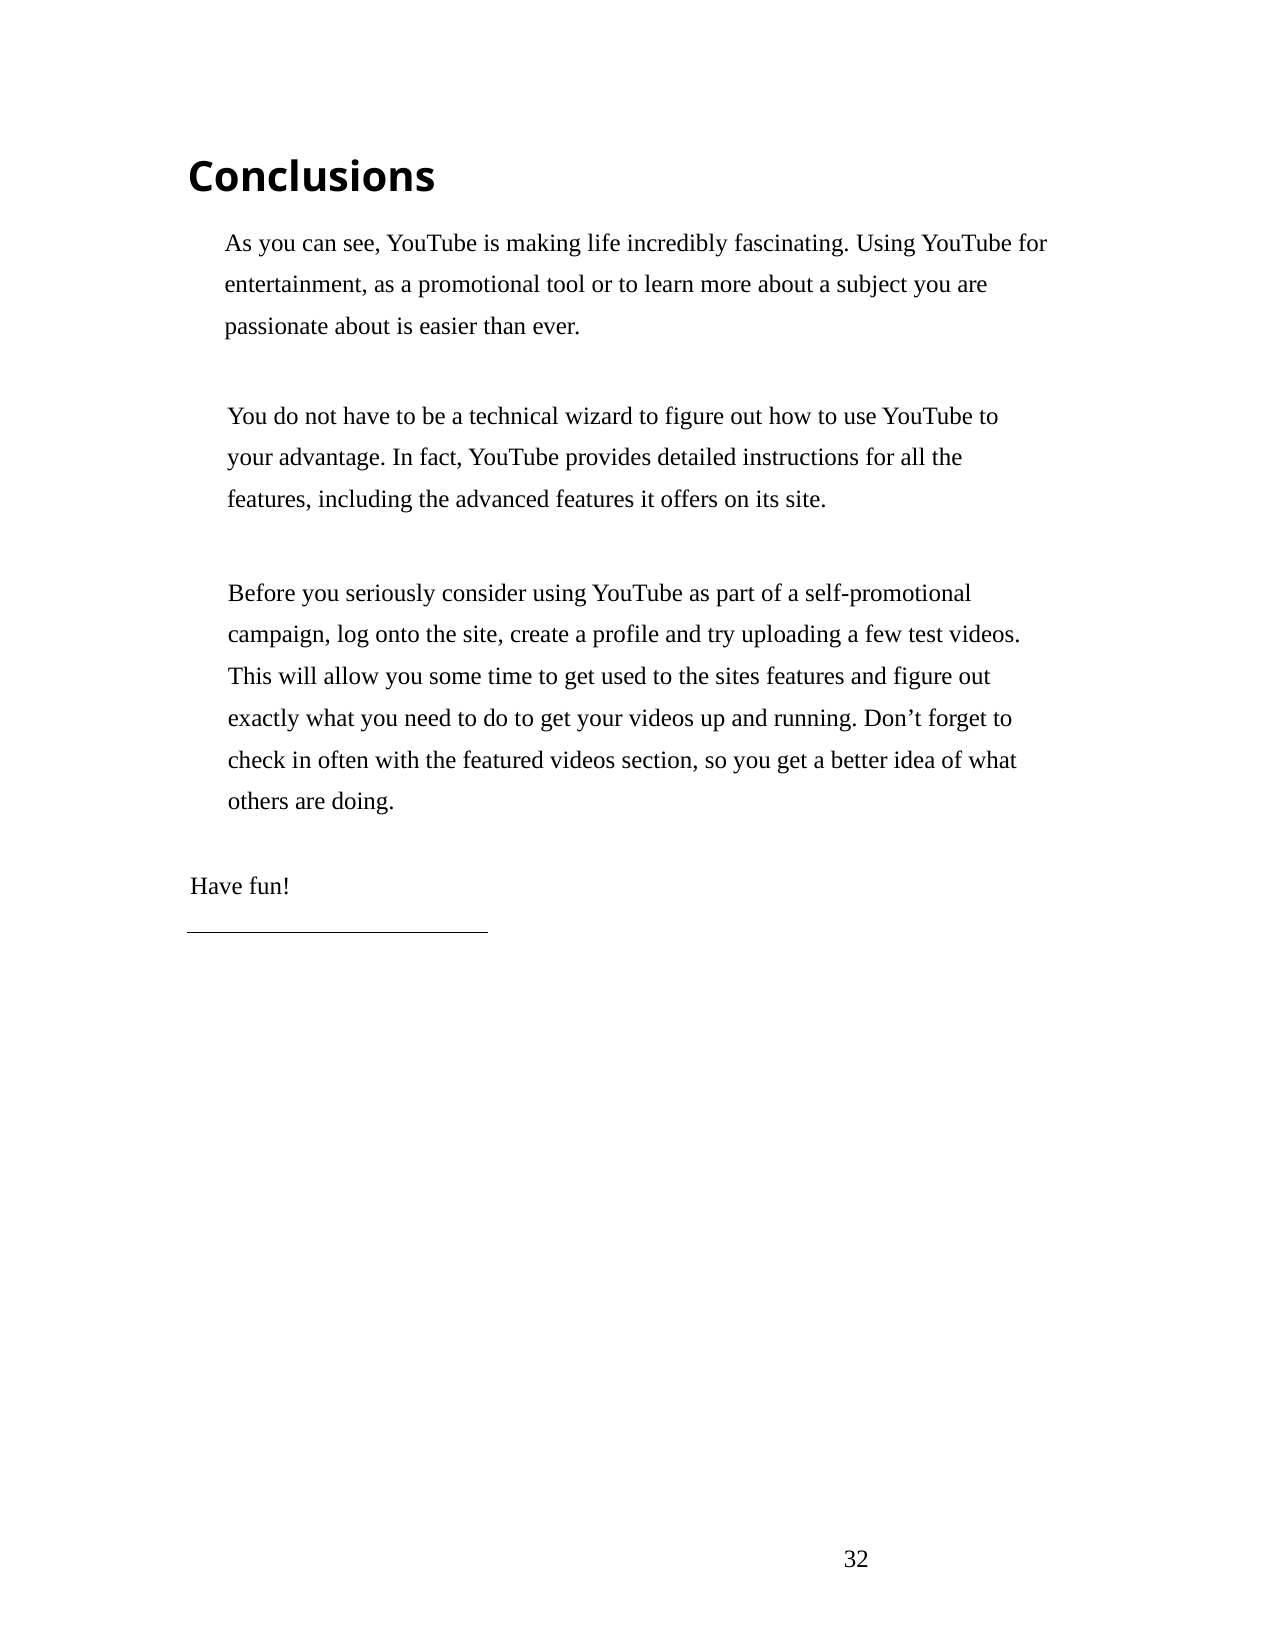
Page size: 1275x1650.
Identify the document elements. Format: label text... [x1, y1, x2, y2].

text_box Have fun! [190, 877, 291, 908]
text_box As you can see, YouTube is making life incredibly fascinating. Using YouTube for entertainment, as a promotional tool or to learn more about a subject you are passionate about is easier than ever. [224, 233, 1049, 347]
text_box You do not have to be a technical wizard to figure out how to use YouTube to your advantage. In fact, YouTube provides detailed instructions for all the features, including the advanced features it offers on its site. [227, 406, 1000, 520]
text_box Conclusions [187, 147, 436, 208]
text_box 32 [843, 1552, 869, 1581]
text_box Before you seriously consider using YouTube as part of a self-promotional campaign, log onto the site, create a profile and try uploading a few test videos. This will allow you some time to get used to the sites features and figure out exactly what you need to do to get your videos up and running. Don’t forget to check in often with the featured videos section, so you get a better idea of what others are doing. [228, 583, 1022, 823]
